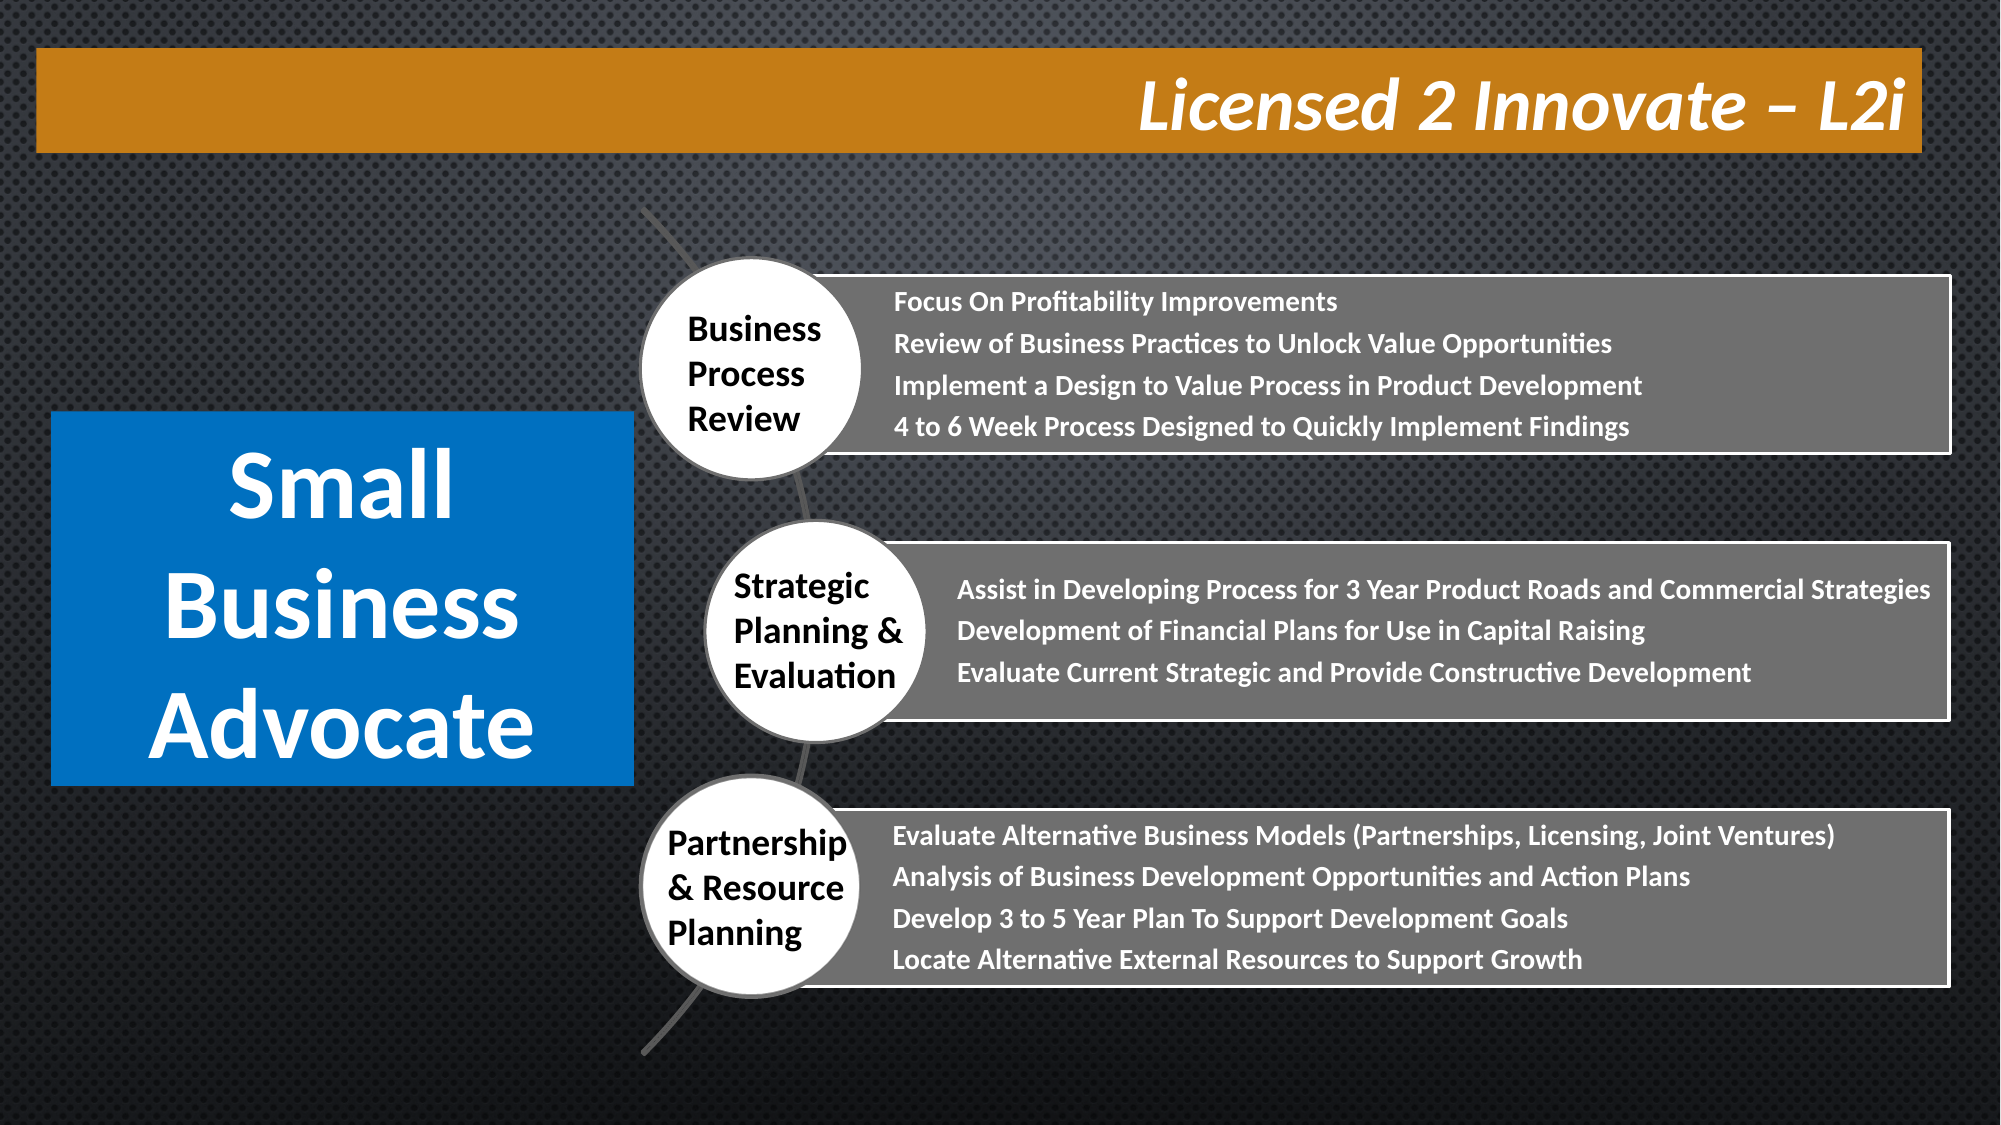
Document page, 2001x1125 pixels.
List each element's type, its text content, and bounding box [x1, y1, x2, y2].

text_box Small Business Advocate [51, 411, 627, 786]
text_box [627, 186, 1962, 1077]
text_box Licensed 2 Innovate – L2i [36, 48, 1922, 153]
